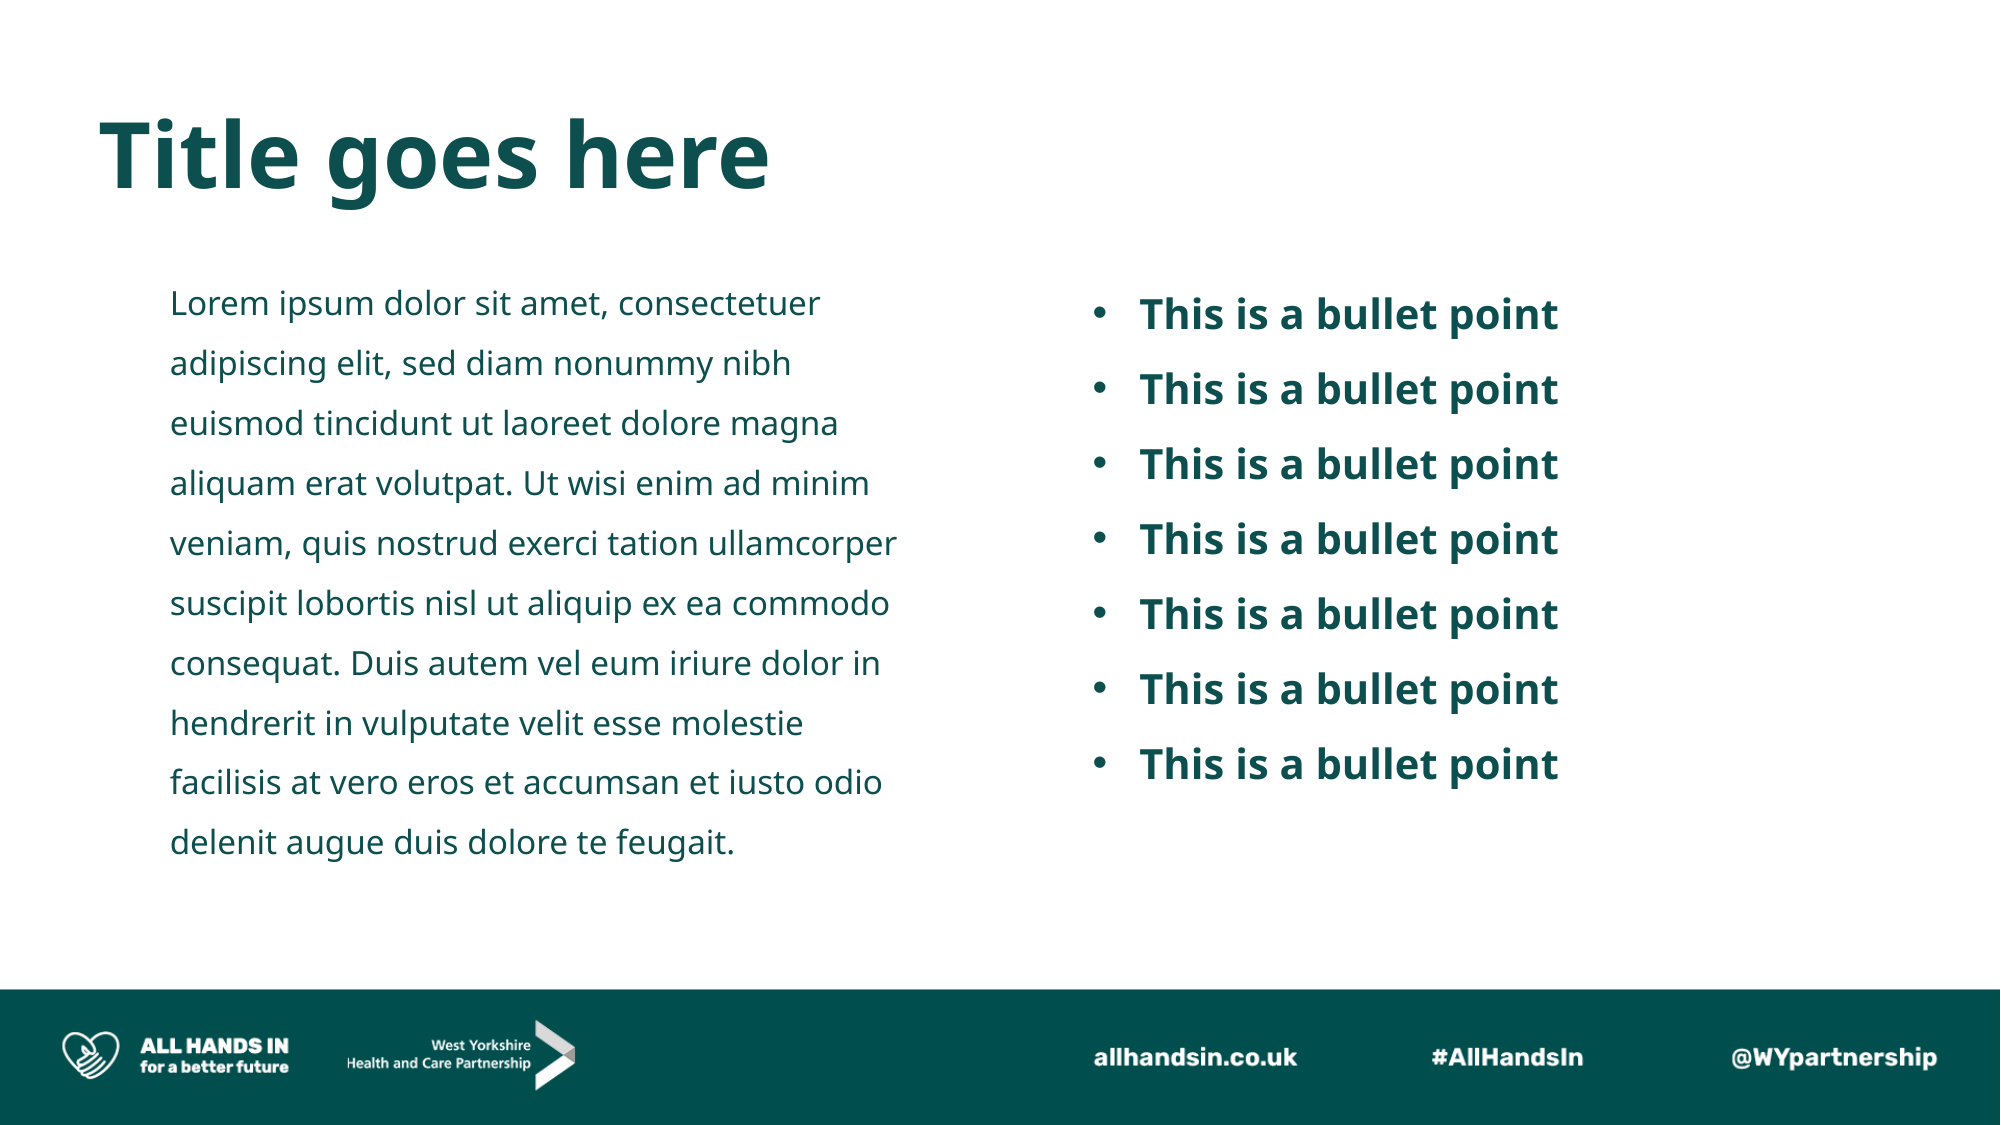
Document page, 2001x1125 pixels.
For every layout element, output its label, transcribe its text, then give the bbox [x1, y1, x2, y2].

picture [0, 0, 2000, 1125]
text_box Lorem ipsum dolor sit amet, consectetuer adipiscing elit, sed diam nonummy nibh euismod tincidunt ut laoreet dolore magna aliquam erat volutpat. Ut wisi enim ad minim veniam, quis nostrud exerci tation ullamcorper suscipit lobortis nisl ut aliquip ex ea commodo consequat. Duis autem vel eum iriure dolor in hendrerit in vulputate velit esse molestie facilisis at vero eros et accumsan et iusto odio delenit augue duis dolore te feugait. [155, 255, 936, 869]
text_box This is a bullet point This is a bullet point This is a bullet point This is a bullet point This is a bullet point This is a bullet point This is a bullet point [1077, 255, 1859, 855]
text_box Title goes here [83, 88, 881, 220]
